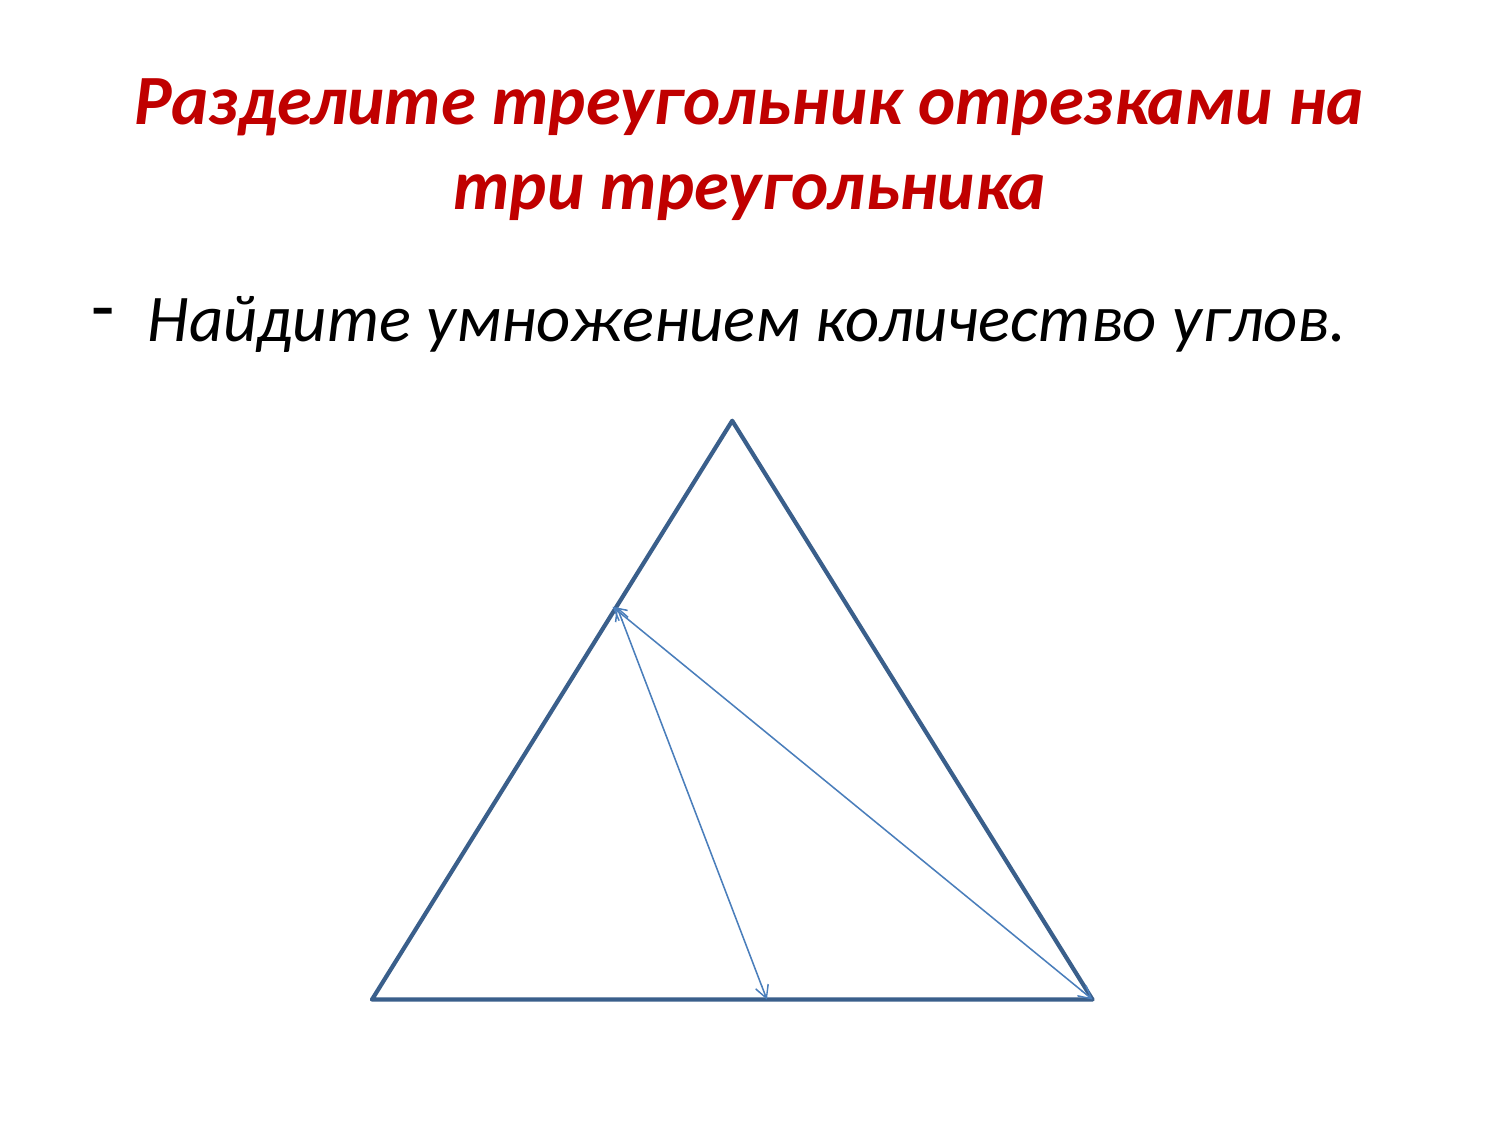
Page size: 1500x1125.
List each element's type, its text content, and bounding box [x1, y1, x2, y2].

title Разделите треугольник отрезками на три треугольника [75, 45, 1425, 233]
list Найдите умножением количество углов. [76, 267, 1427, 1010]
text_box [612, 606, 1093, 1000]
text_box [370, 618, 608, 1002]
text_box [615, 418, 850, 605]
